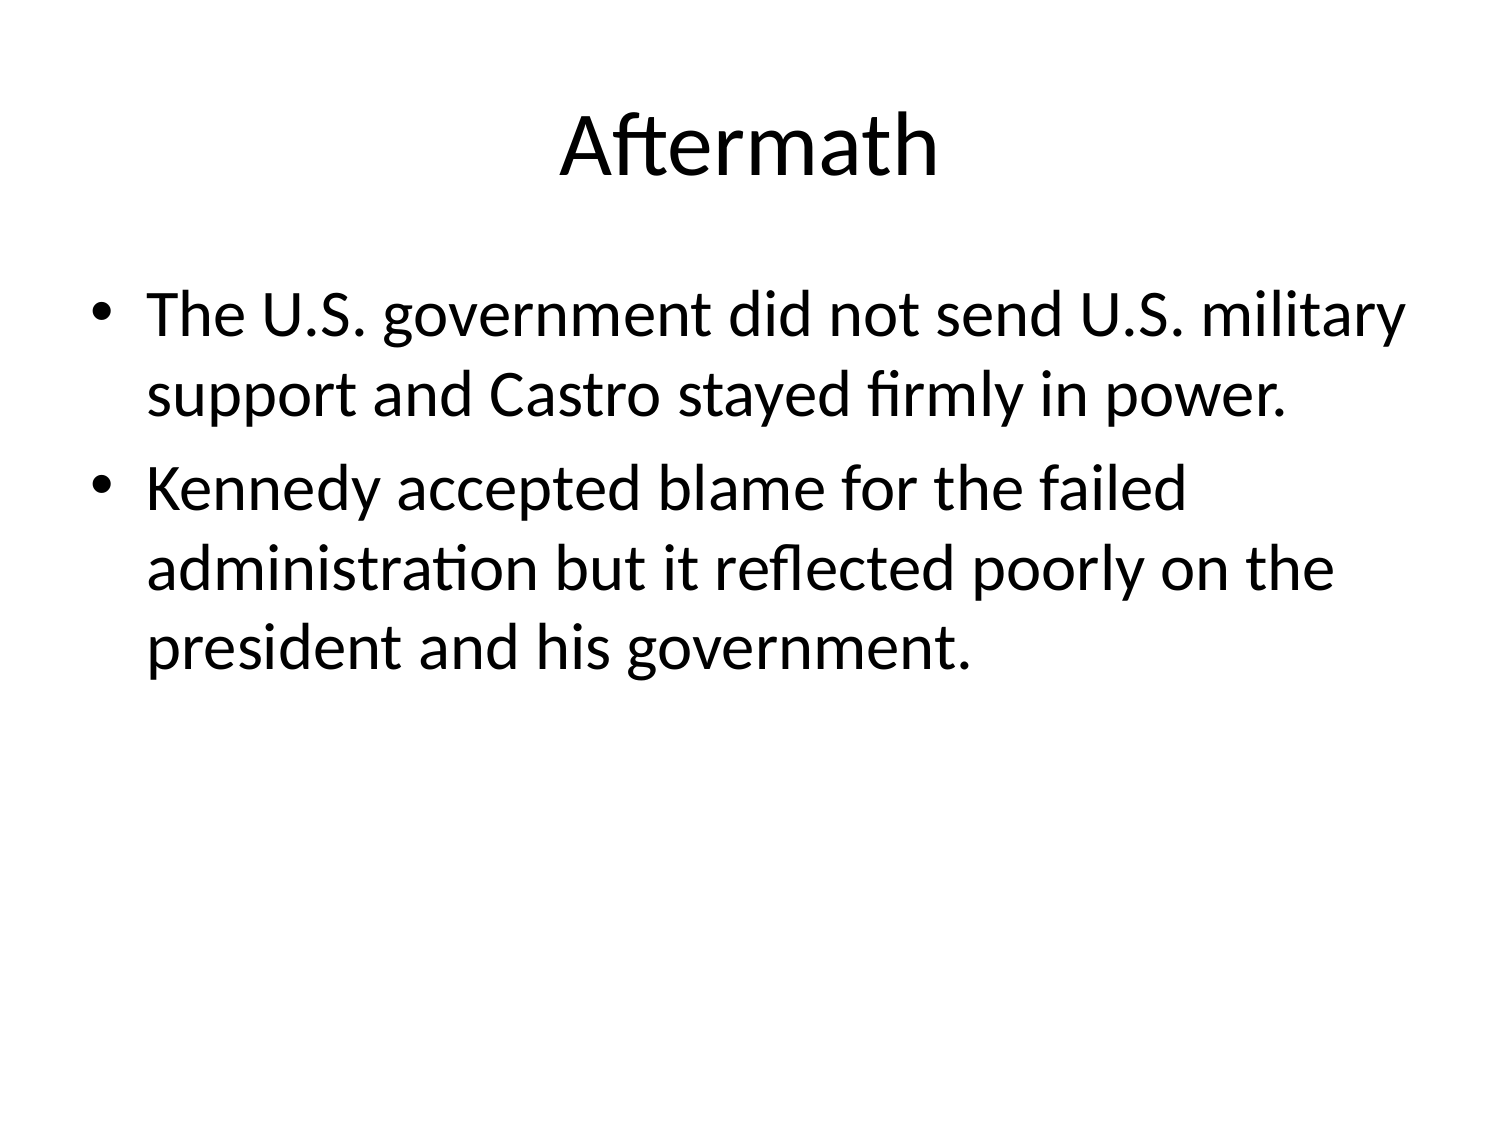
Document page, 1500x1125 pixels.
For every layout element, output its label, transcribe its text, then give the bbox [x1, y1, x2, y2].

title Aftermath [75, 45, 1425, 233]
list The U.S. government did not send U.S. military support and Castro stayed firmly in power. Kennedy accepted blame for the failed administration but it reflected poorly on the president and his government. [75, 262, 1425, 1005]
